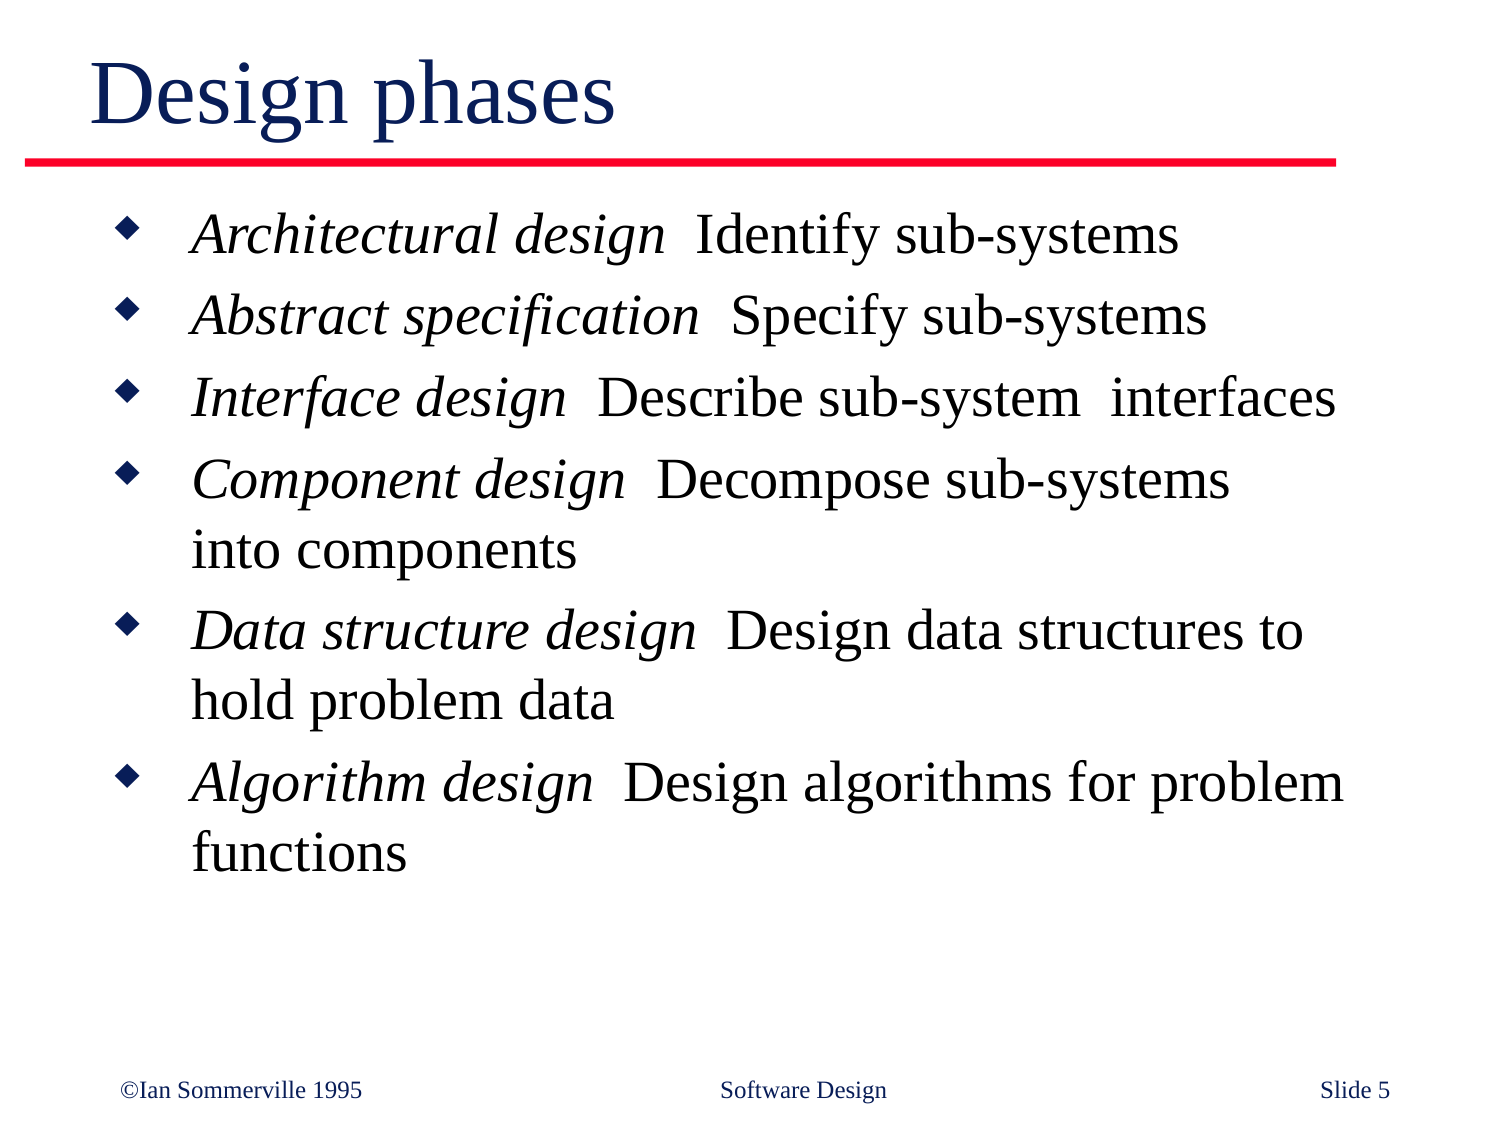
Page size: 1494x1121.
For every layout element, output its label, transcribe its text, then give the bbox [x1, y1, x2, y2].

list Architectural design Identify sub-systems Abstract specification Specify sub-systems Interface design Describe sub-system interfaces Component design Decompose sub-systems into components Data structure design Design data structures to hold problem data Algorithm design Design algorithms for problem functions [99, 187, 1437, 1038]
title Design phases [75, 37, 1350, 150]
